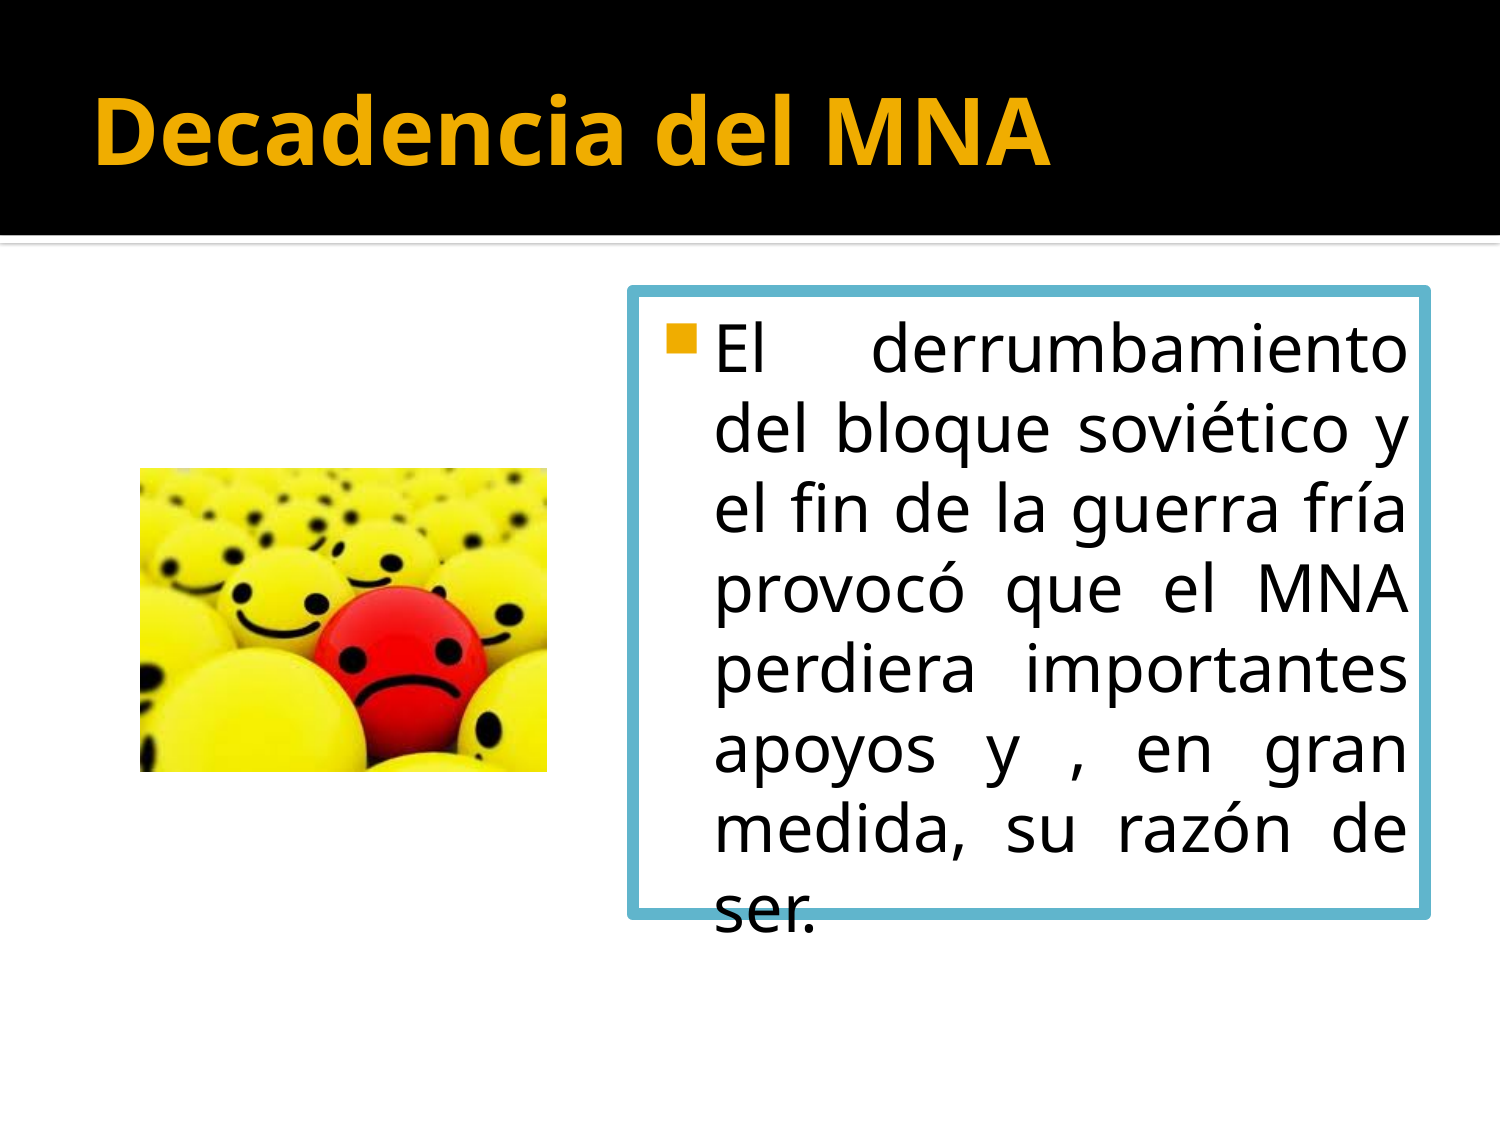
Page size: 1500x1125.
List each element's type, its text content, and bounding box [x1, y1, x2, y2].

title Decadencia del MNA [75, 25, 1425, 231]
list El derrumbamiento del bloque soviético y el fin de la guerra fría provocó que el MNA perdiera importantes apoyos y , en gran medida, su razón de ser. [629, 287, 1429, 918]
picture [140, 468, 547, 772]
